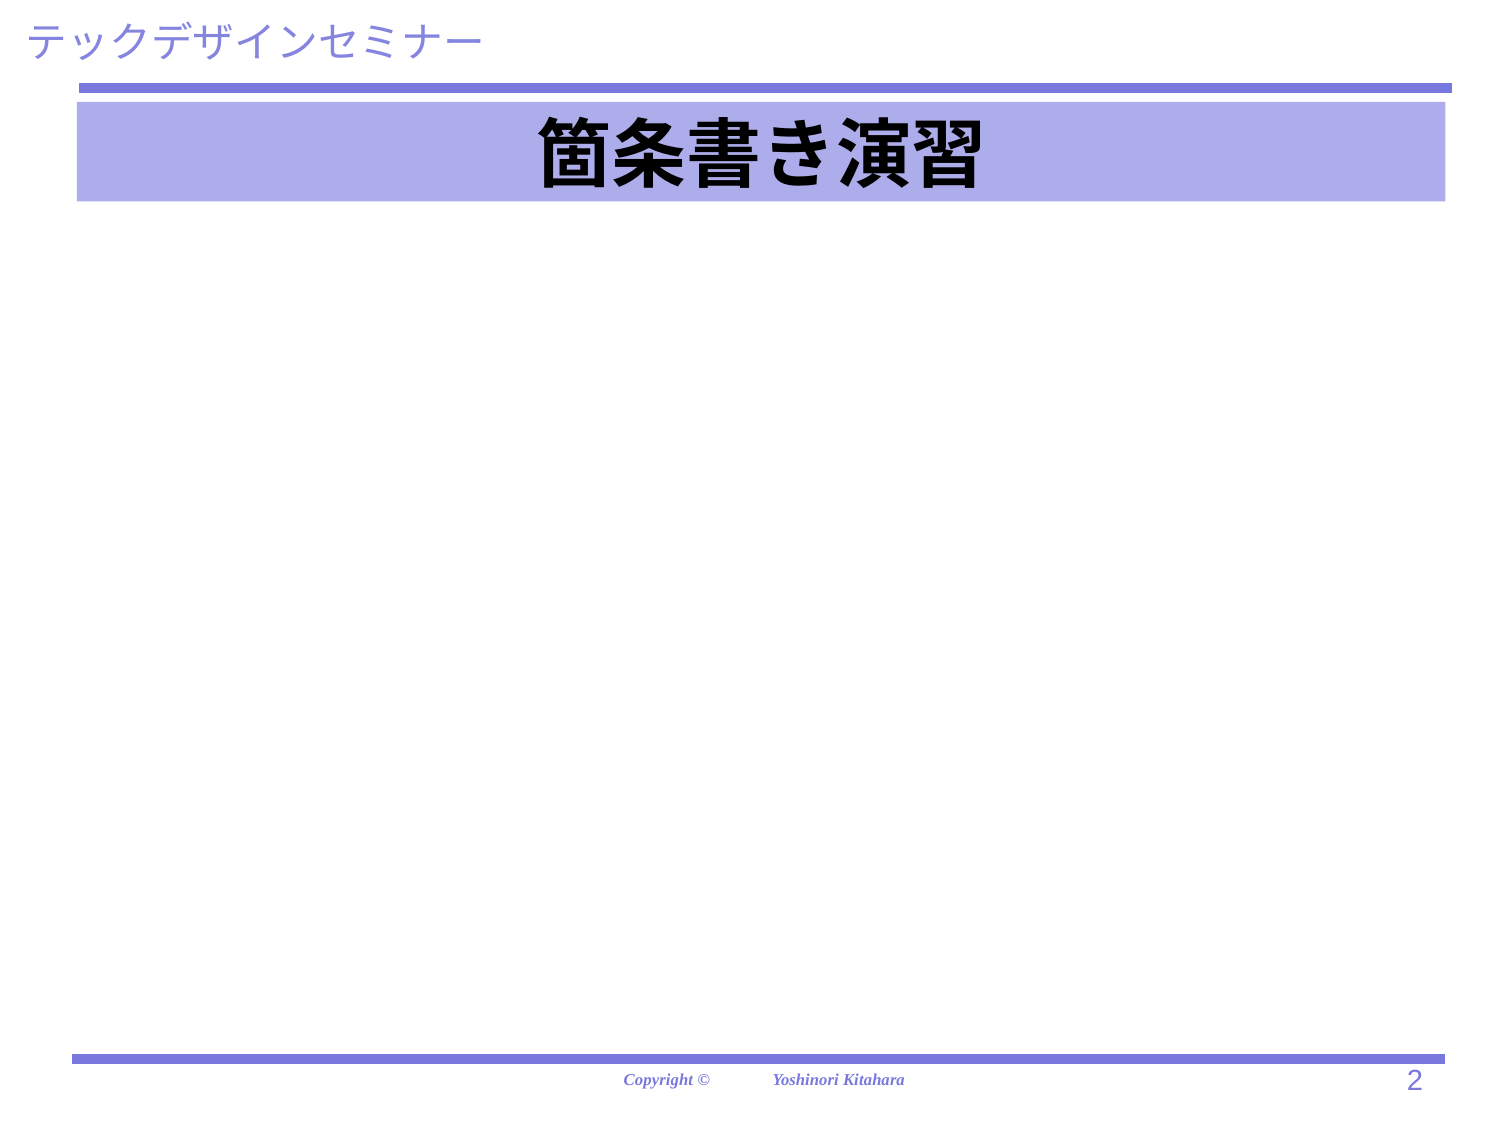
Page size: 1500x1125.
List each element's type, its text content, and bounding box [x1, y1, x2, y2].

text_box 箇条書き演習 [75, 100, 1448, 203]
